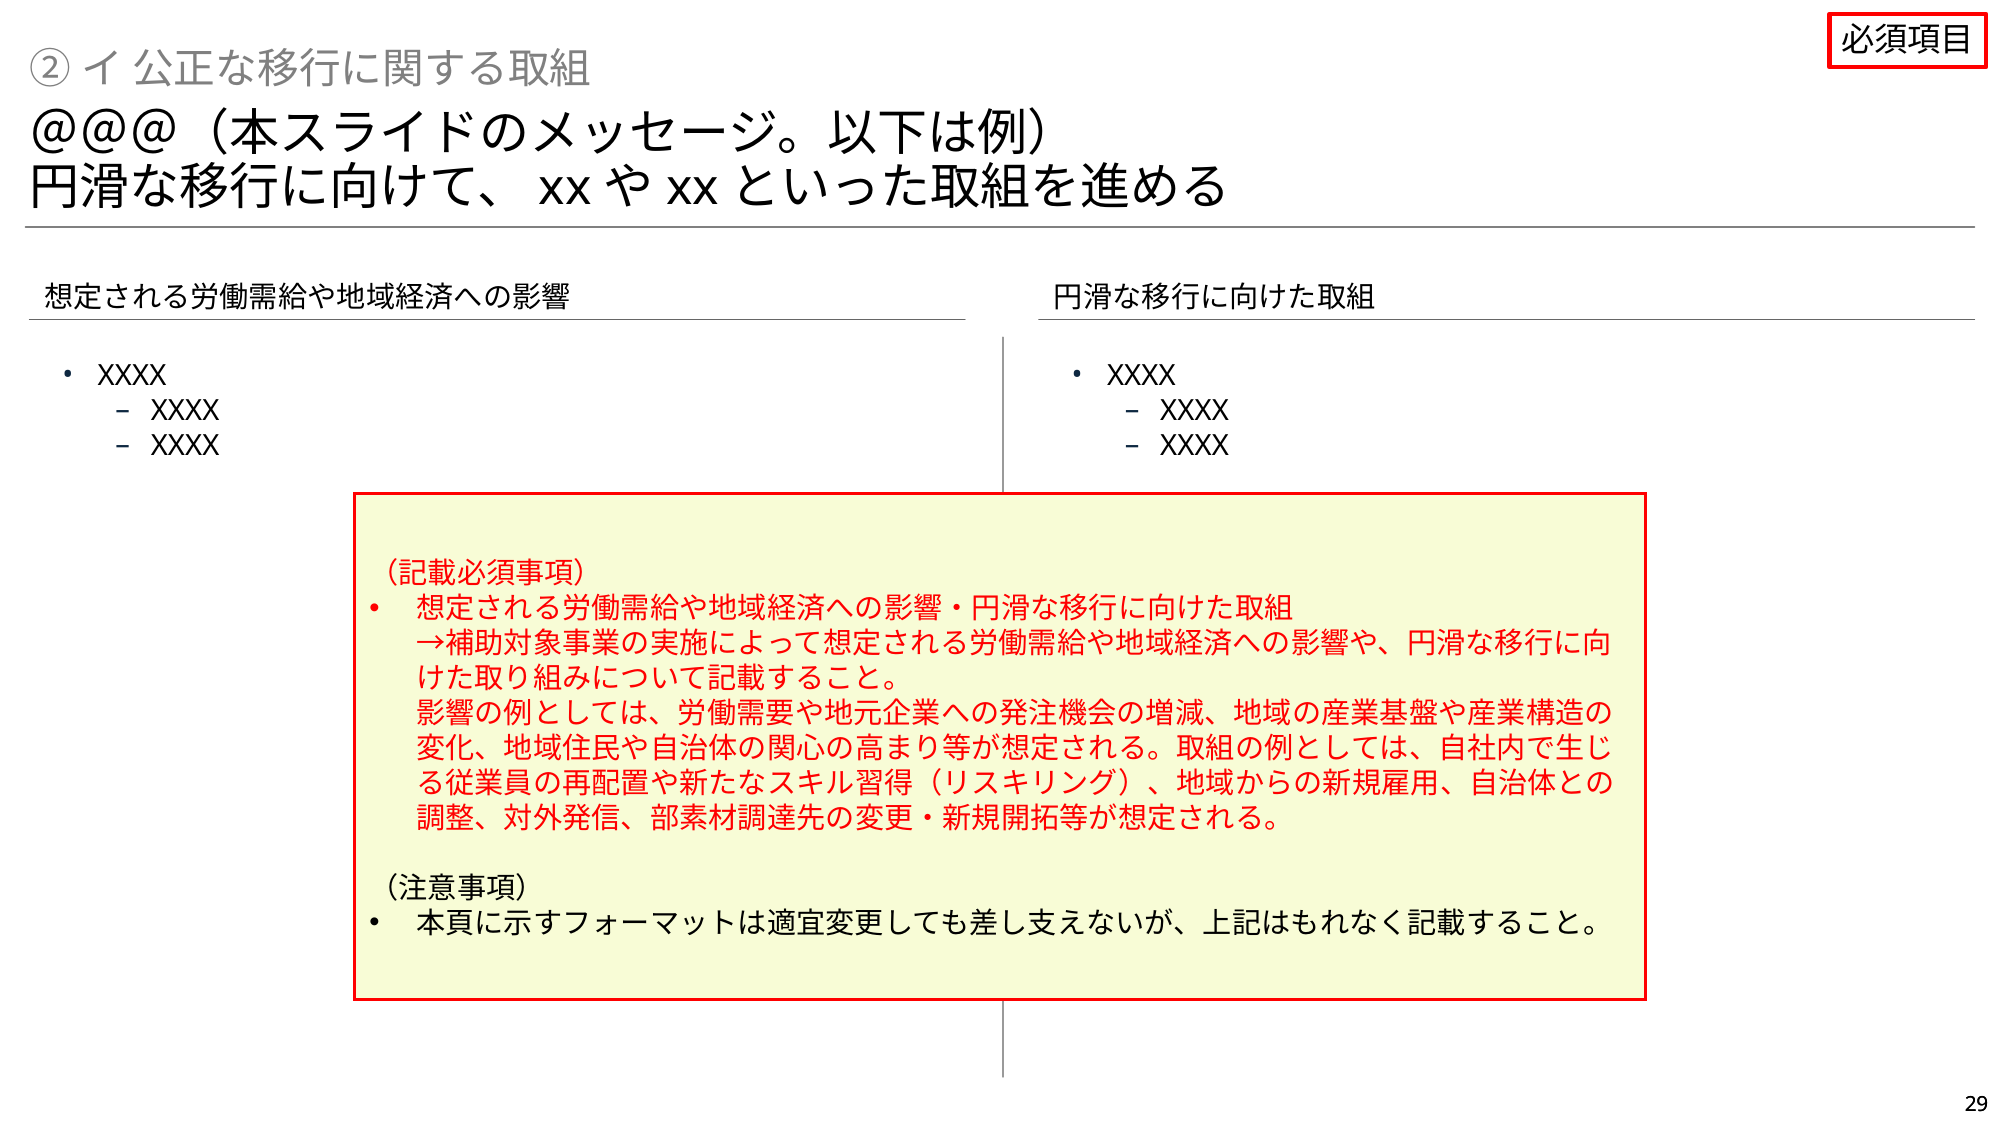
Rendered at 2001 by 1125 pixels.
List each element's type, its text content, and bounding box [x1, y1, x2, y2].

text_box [1038, 271, 1975, 320]
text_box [984, 336, 1022, 1078]
text_box XXXX XXXX XXXX [1037, 347, 1976, 480]
text_box （記載必須事項） 想定される労働需給や地域経済への影響・円滑な移行に向けた取組 →補助対象事業の実施によって想定される労働需給や地域経済への影響や、円滑な移行に向けた取り組みについて記載すること。 影響の例としては、労働需要や地元企業への発注機会の増減、地域の産業基盤や産業構造の変化、地域住民や自治体の関心の高まり等が想定される。取組の例としては、自社内で生じる従業員の再配置や新たなスキル習得（リスキリング）、地域からの新規雇用、自治体との調整、対外発信、部素材調達先の変更・新規開拓等が想定される。 （注意事項） 本頁に示すフォーマットは適宜変更しても差し支えないが、上記はもれなく記載すること。 [353, 492, 984, 1001]
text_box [28, 271, 966, 320]
text_box ②イ 公正な移行に関する取組 [29, 47, 1802, 94]
text_box 必須項目 [1829, 13, 1986, 68]
text_box XXXX XXXX XXXX [28, 347, 978, 480]
text_box （記載必須事項） 想定される労働需給や地域経済への影響・円滑な移行に向けた取組 →補助対象事業の実施によって想定される労働需給や地域経済への影響や、円滑な移行に向けた取り組みについて記載すること。 影響の例としては、労働需要や地元企業への発注機会の増減、地域の産業基盤や産業構造の変化、地域住民や自治体の関心の高まり等が想定される。取組の例としては、自社内で生じる従業員の再配置や新たなスキル習得（リスキリング）、地域からの新規雇用、自治体との調整、対外発信、部素材調達先の変更・新規開拓等が想定される。 （注意事項） 本頁に示すフォーマットは適宜変更しても差し支えないが、上記はもれなく記載すること。 [1022, 492, 1647, 1001]
text_box ＠＠＠（本スライドのメッセージ。以下は例） 円滑な移行に向けて、xxやxxといった取組を進める [29, 107, 1875, 216]
